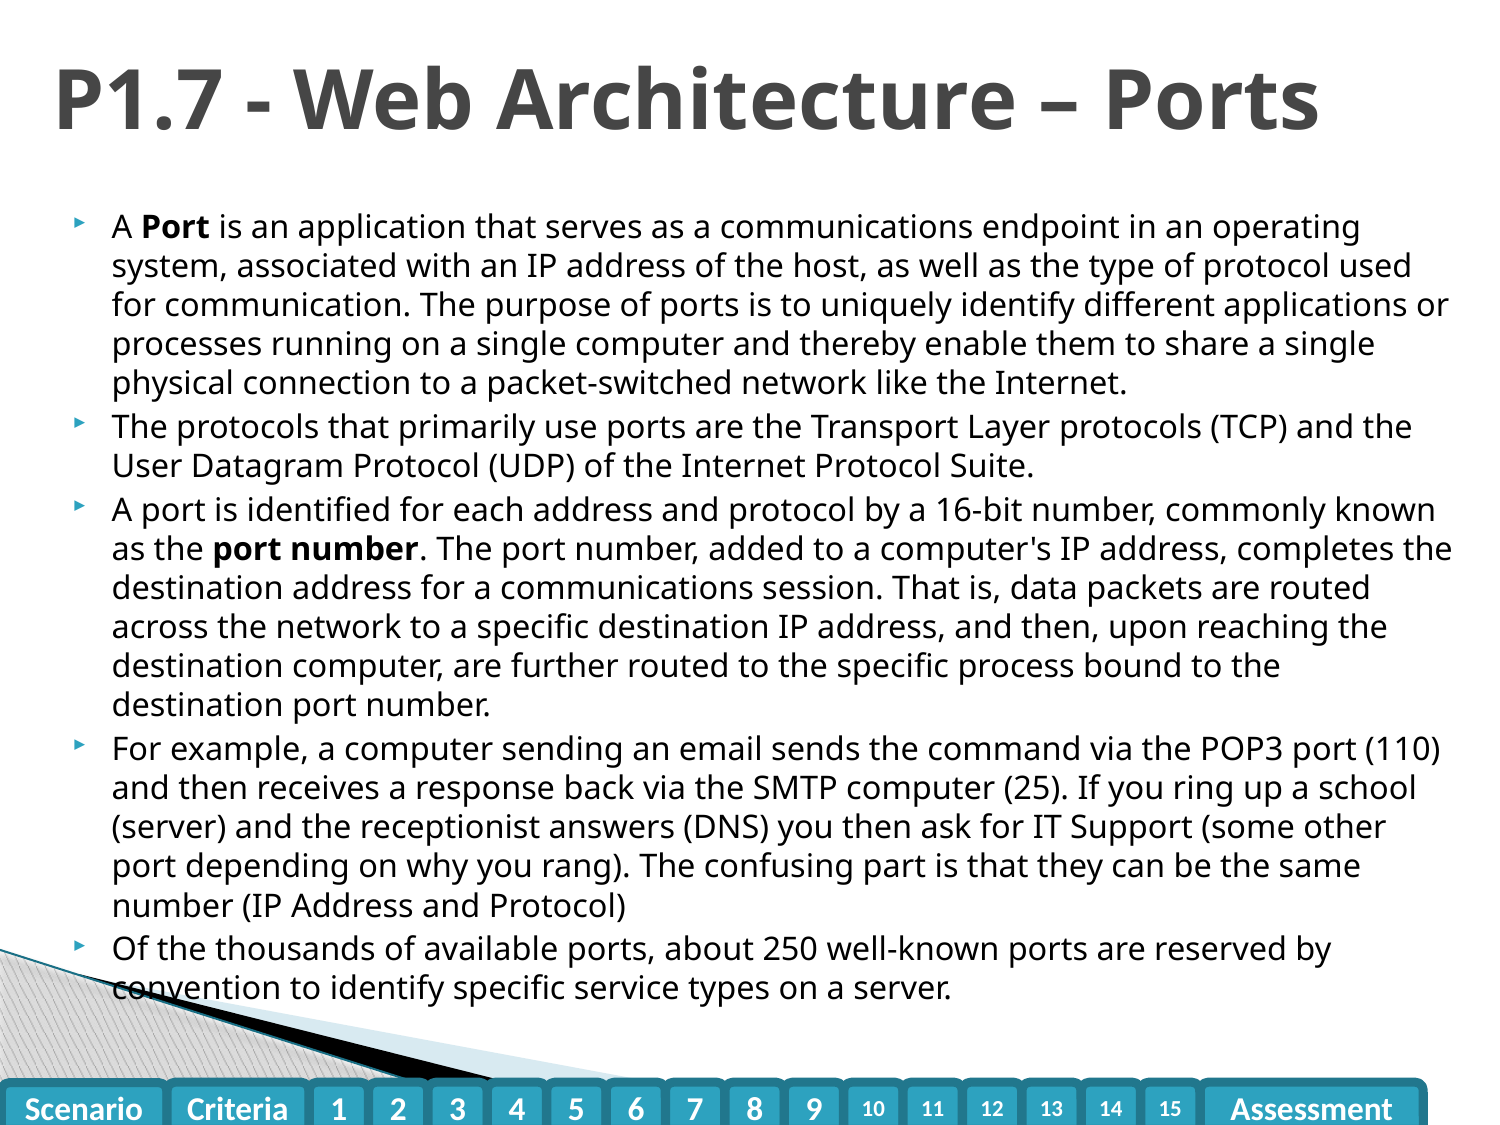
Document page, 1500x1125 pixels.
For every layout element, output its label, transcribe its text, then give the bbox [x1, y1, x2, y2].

title P1.7 - Web Architecture – Ports [37, 19, 1471, 173]
list A Port is an application that serves as a communications endpoint in an operating system, associated with an IP address of the host, as well as the type of protocol used for communication. The purpose of ports is to uniquely identify different applications or processes running on a single computer and thereby enable them to share a single physical connection to a packet-switched network like the Internet. The protocols that primarily use ports are the Transport Layer protocols (TCP) and the User Datagram Protocol (UDP) of the Internet Protocol Suite. A port is identified for each address and protocol by a 16-bit number, commonly known as the port number. The port number, added to a computer's IP address, completes the destination address for a communications session. That is, data packets are routed across the network to a specific destination IP address, and then, upon reaching the destination computer, are further routed to the specific process bound to the destination port number. For example, a computer sending an email sends the command via the POP3 port (110) and then receives a response back via the SMTP computer (25). If you ring up a school (server) and the receptionist answers (DNS) you then ask for IT Support (some other port depending on why you rang). The confusing part is that they can be the same number (IP Address and Protocol) Of the thousands of available ports, about 250 well-known ports are reserved by convention to identify specific service types on a server. [41, 198, 1471, 1024]
